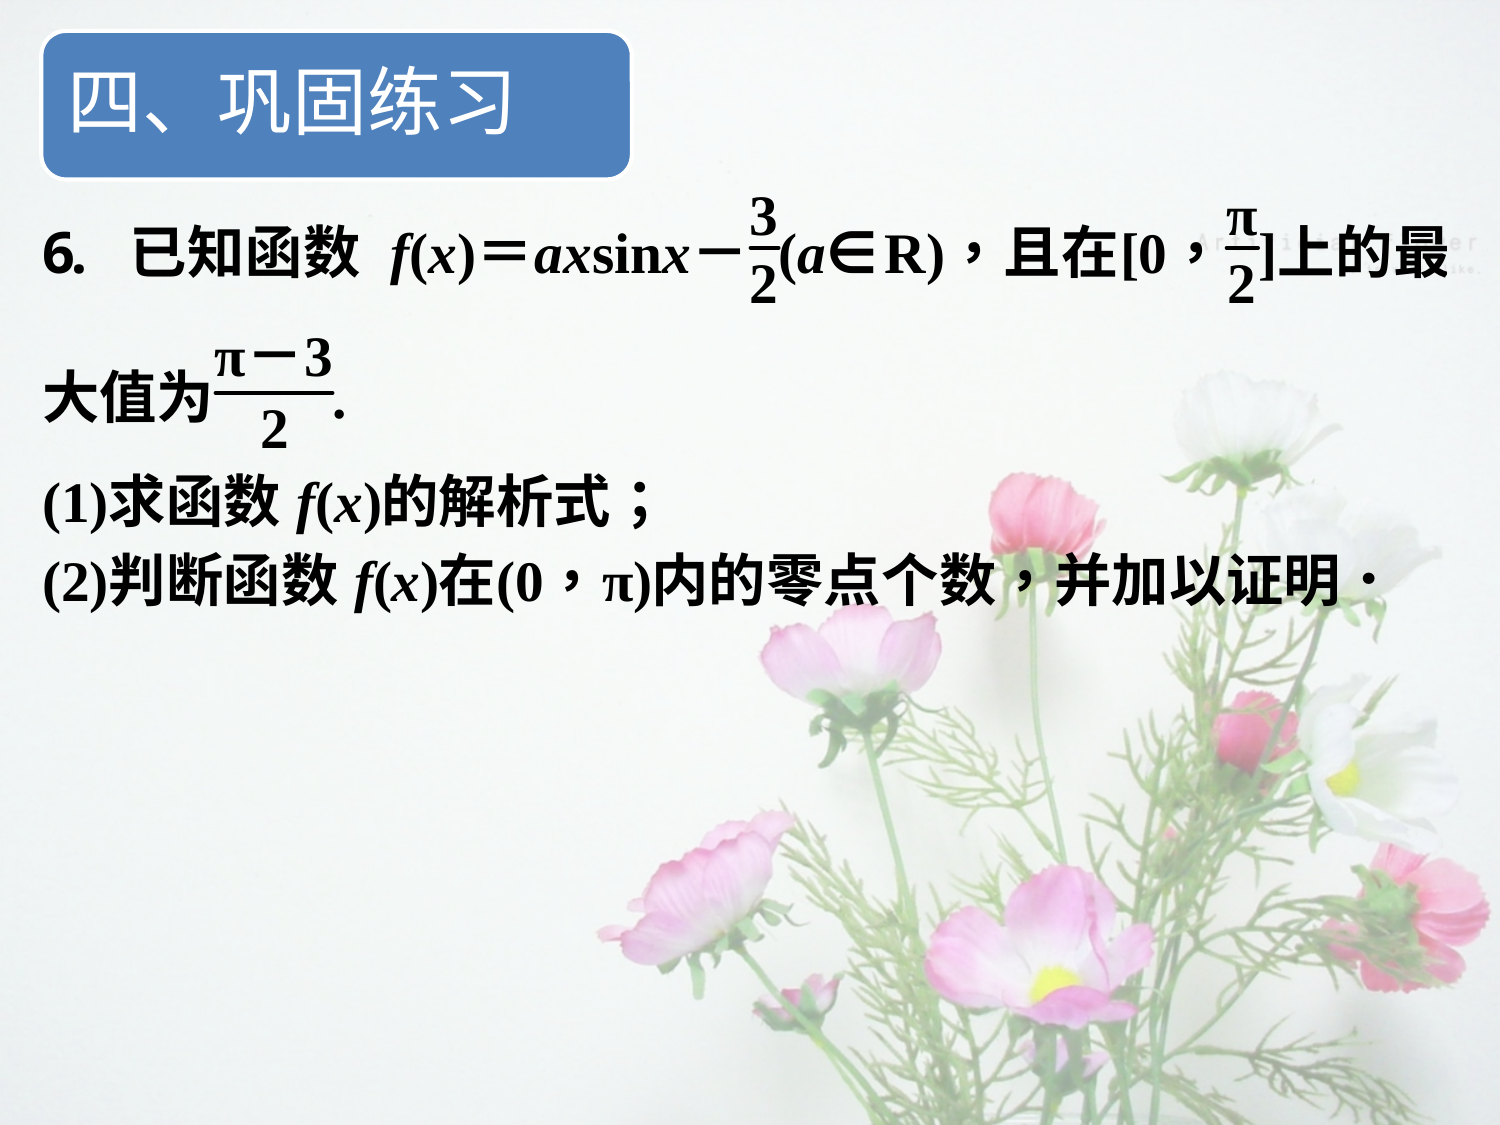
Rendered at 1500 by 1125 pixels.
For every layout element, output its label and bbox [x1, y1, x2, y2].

text_box [41, 30, 633, 180]
picture [0, 0, 1500, 1125]
text_box [41, 183, 1448, 625]
